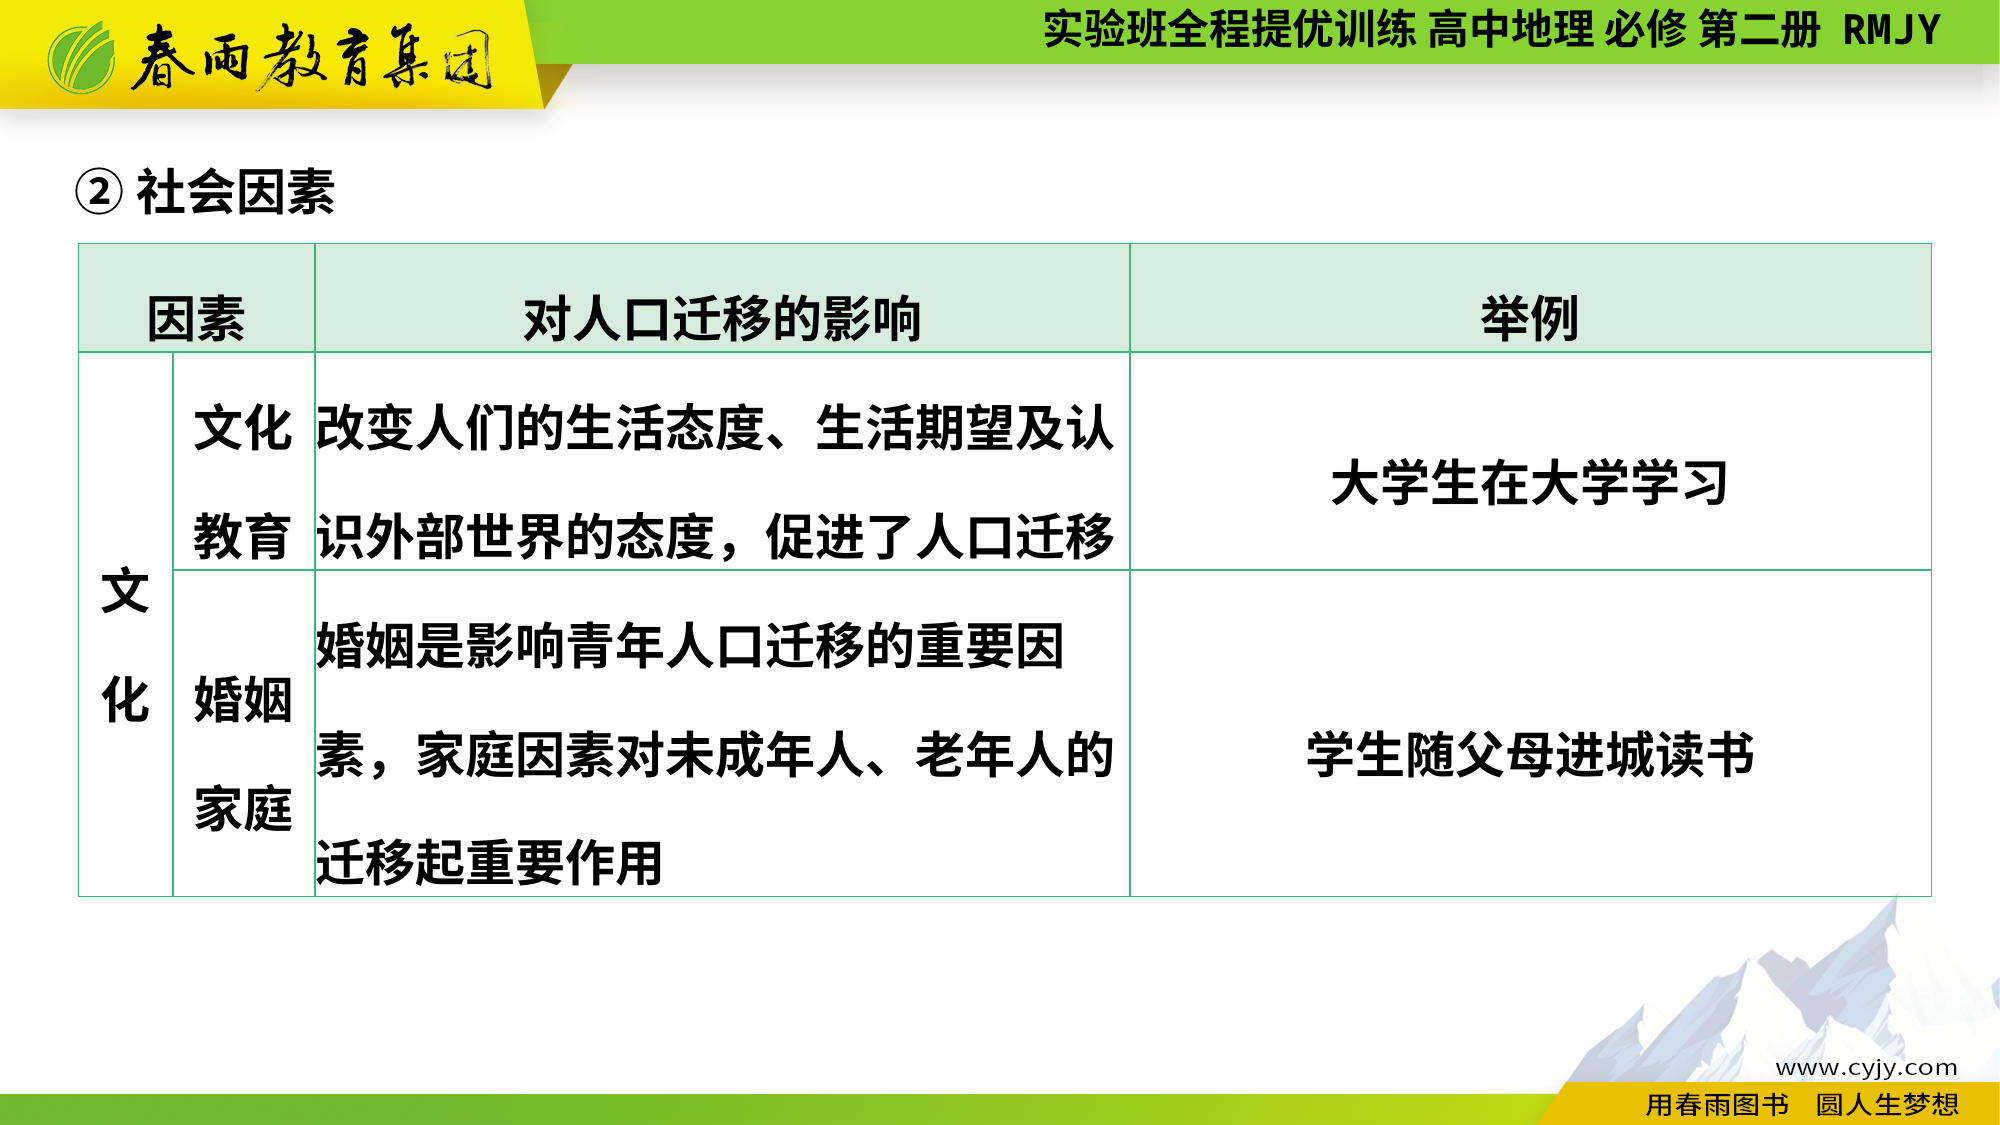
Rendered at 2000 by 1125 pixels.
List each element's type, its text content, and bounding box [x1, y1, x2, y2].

table_cell 改变人们的生活态度、生活期望及认识外部世界的态度，促进了人口迁移 [316, 353, 1129, 569]
picture [0, 0, 2000, 1125]
table_cell 文 化 [79, 353, 172, 896]
table_cell 婚姻是影响青年人口迁移的重要因素，家庭因素对未成年人、老年人的迁移起重要作用 [316, 571, 1129, 896]
table_header 对人口迁移的影响 [316, 244, 1129, 351]
table_cell 大学生在大学学习 [1131, 353, 1931, 569]
table_header 举例 [1131, 244, 1931, 351]
table_cell 学生随父母进城读书 [1131, 571, 1931, 896]
table_cell 婚姻家庭 [174, 571, 314, 896]
table_cell 文化教育 [174, 353, 314, 569]
table_header 因素 [79, 244, 314, 351]
list ②社会因素 [59, 122, 1944, 217]
